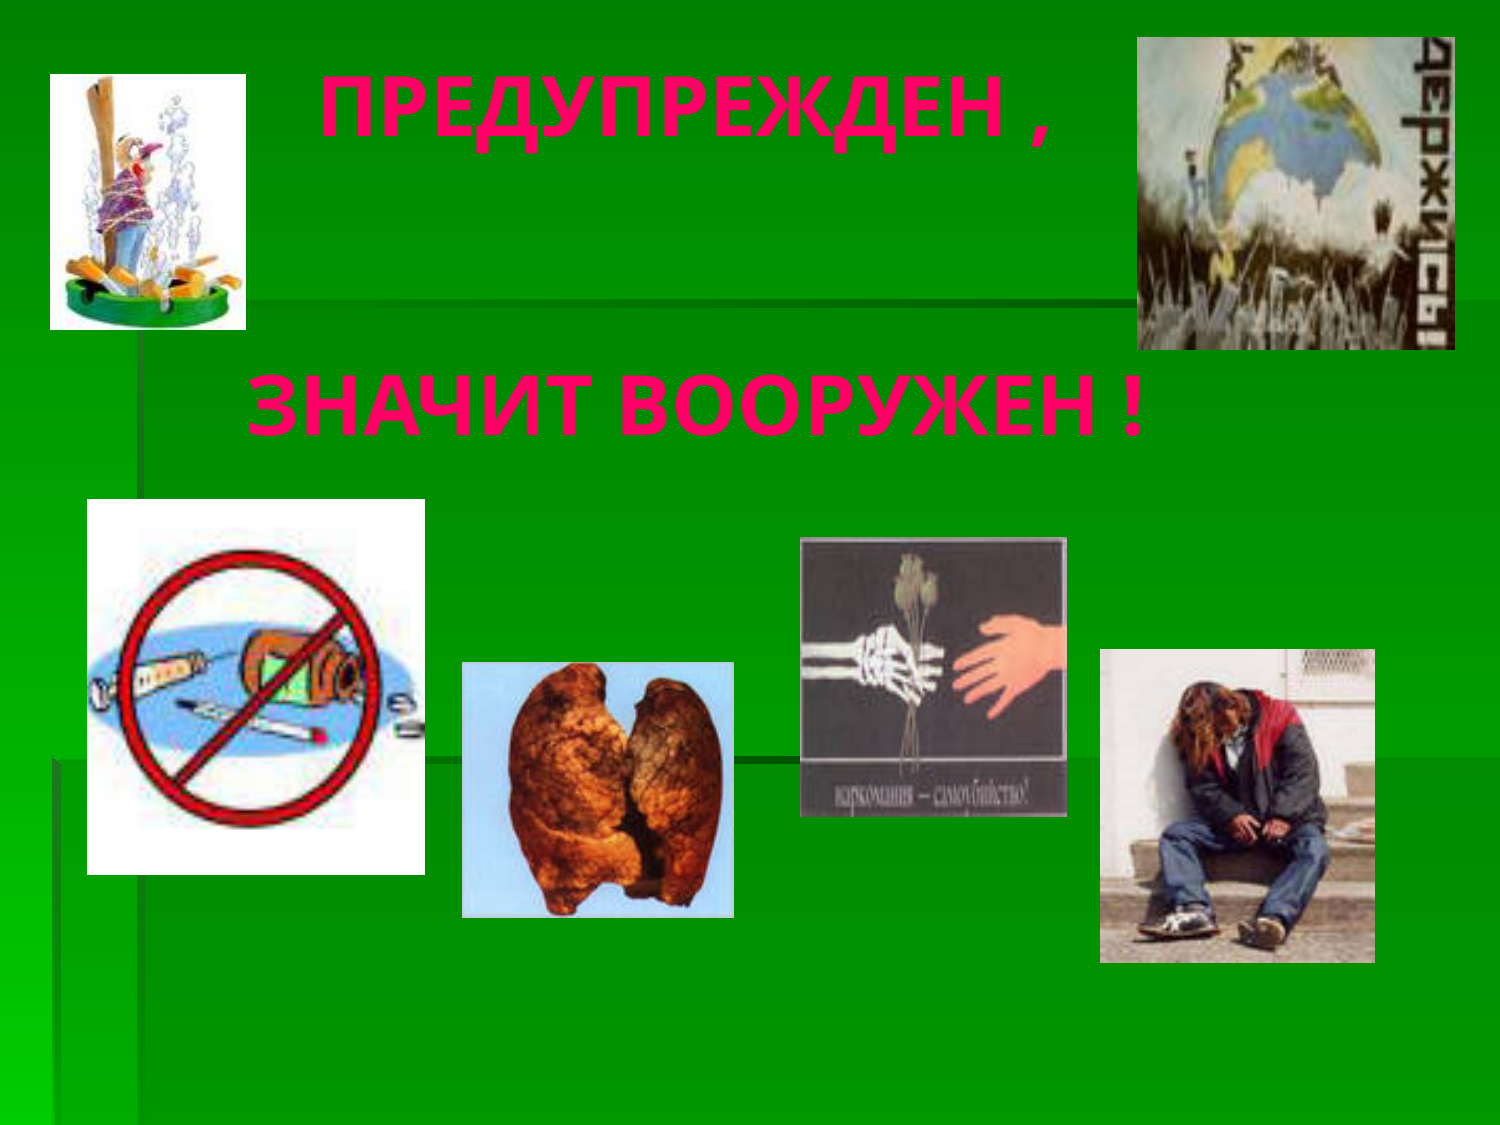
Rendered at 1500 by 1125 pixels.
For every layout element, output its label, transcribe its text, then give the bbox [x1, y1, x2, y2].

picture [799, 537, 1067, 817]
title ПРЕДУПРЕЖДЕН , ЗНАЧИТ ВООРУЖЕН ! [74, 148, 1318, 457]
picture [1137, 37, 1455, 351]
picture [462, 662, 734, 919]
picture [1099, 649, 1376, 963]
picture [87, 499, 426, 876]
picture [49, 74, 246, 330]
